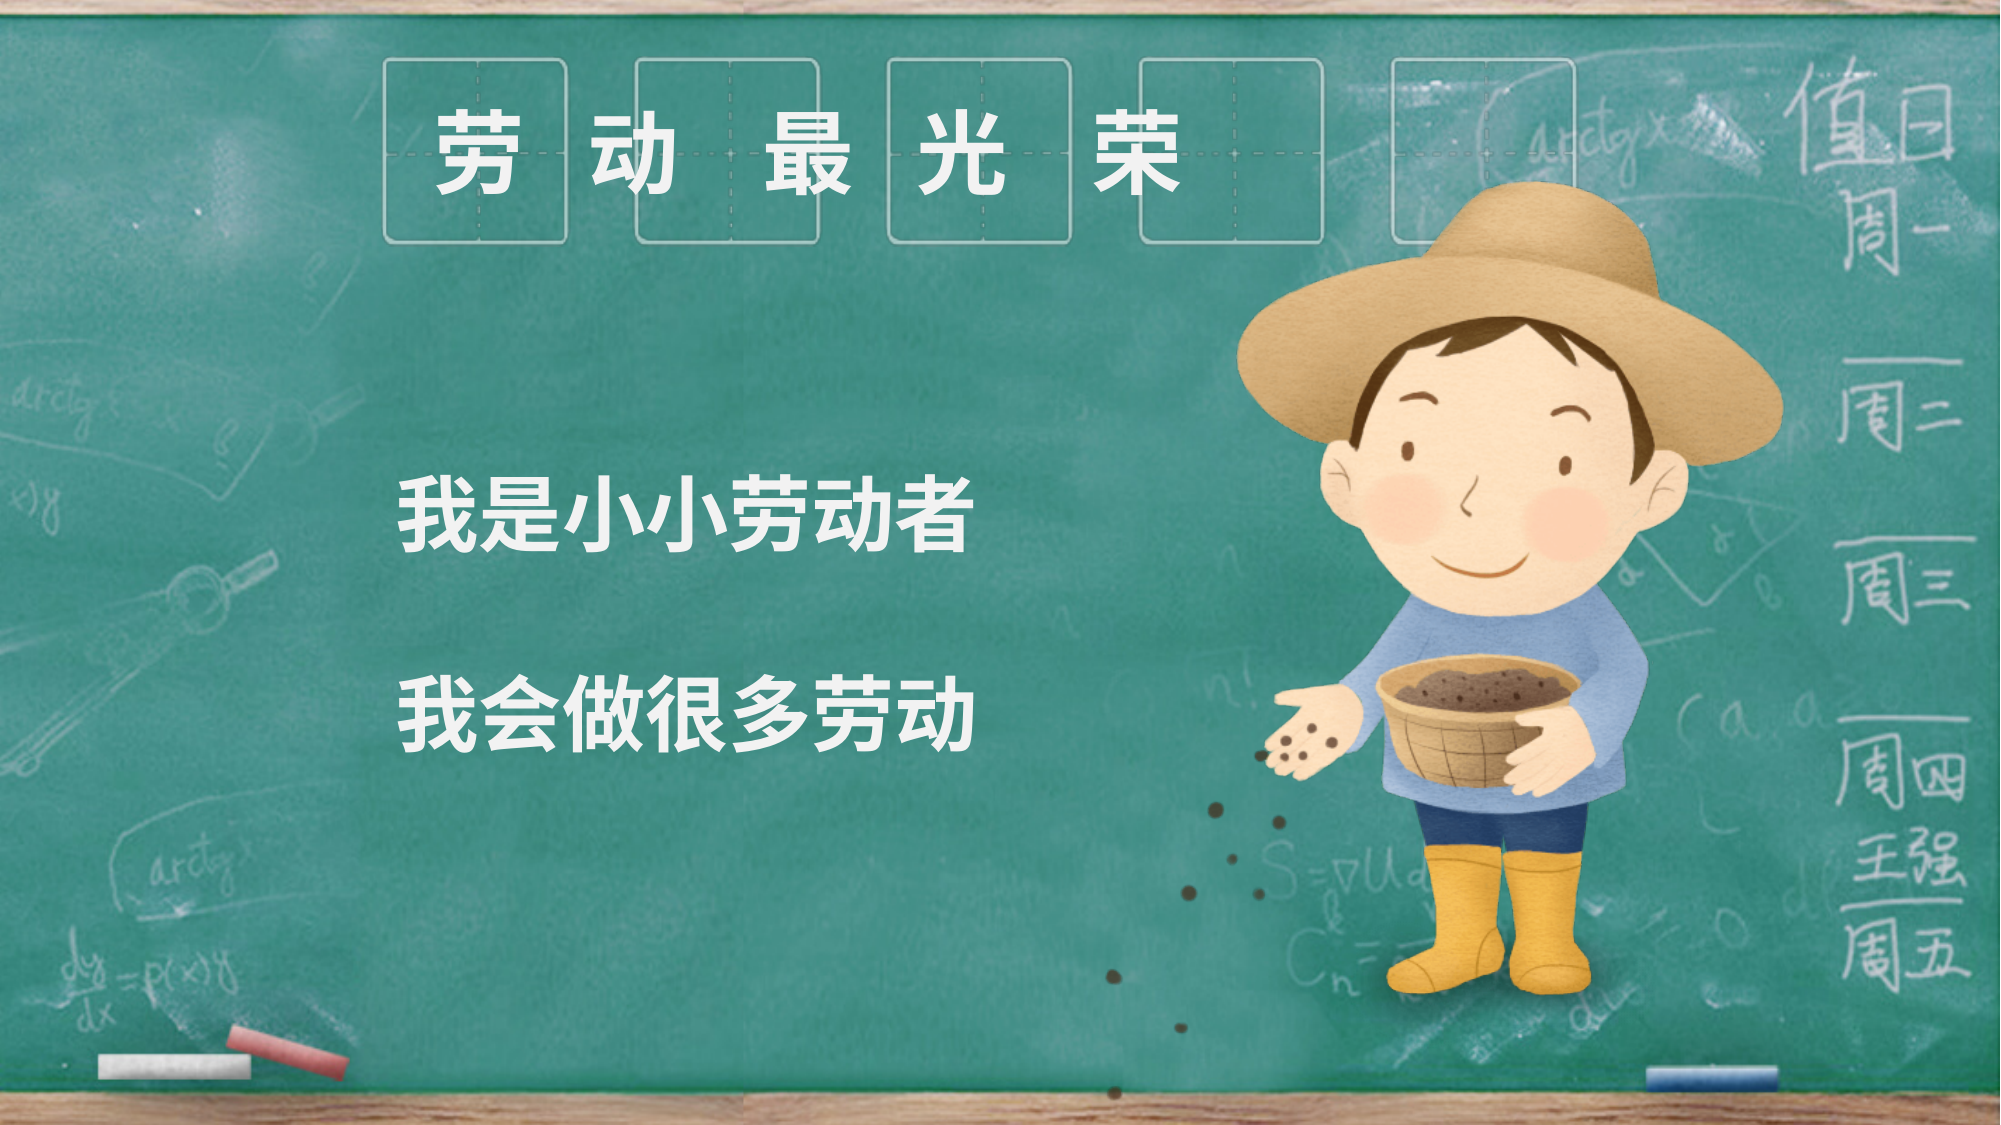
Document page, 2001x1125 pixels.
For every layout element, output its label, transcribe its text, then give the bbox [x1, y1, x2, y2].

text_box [380, 56, 1683, 247]
text_box 我是小小劳动者 我会做很多劳动 [380, 346, 999, 779]
picture [0, 0, 2000, 1125]
